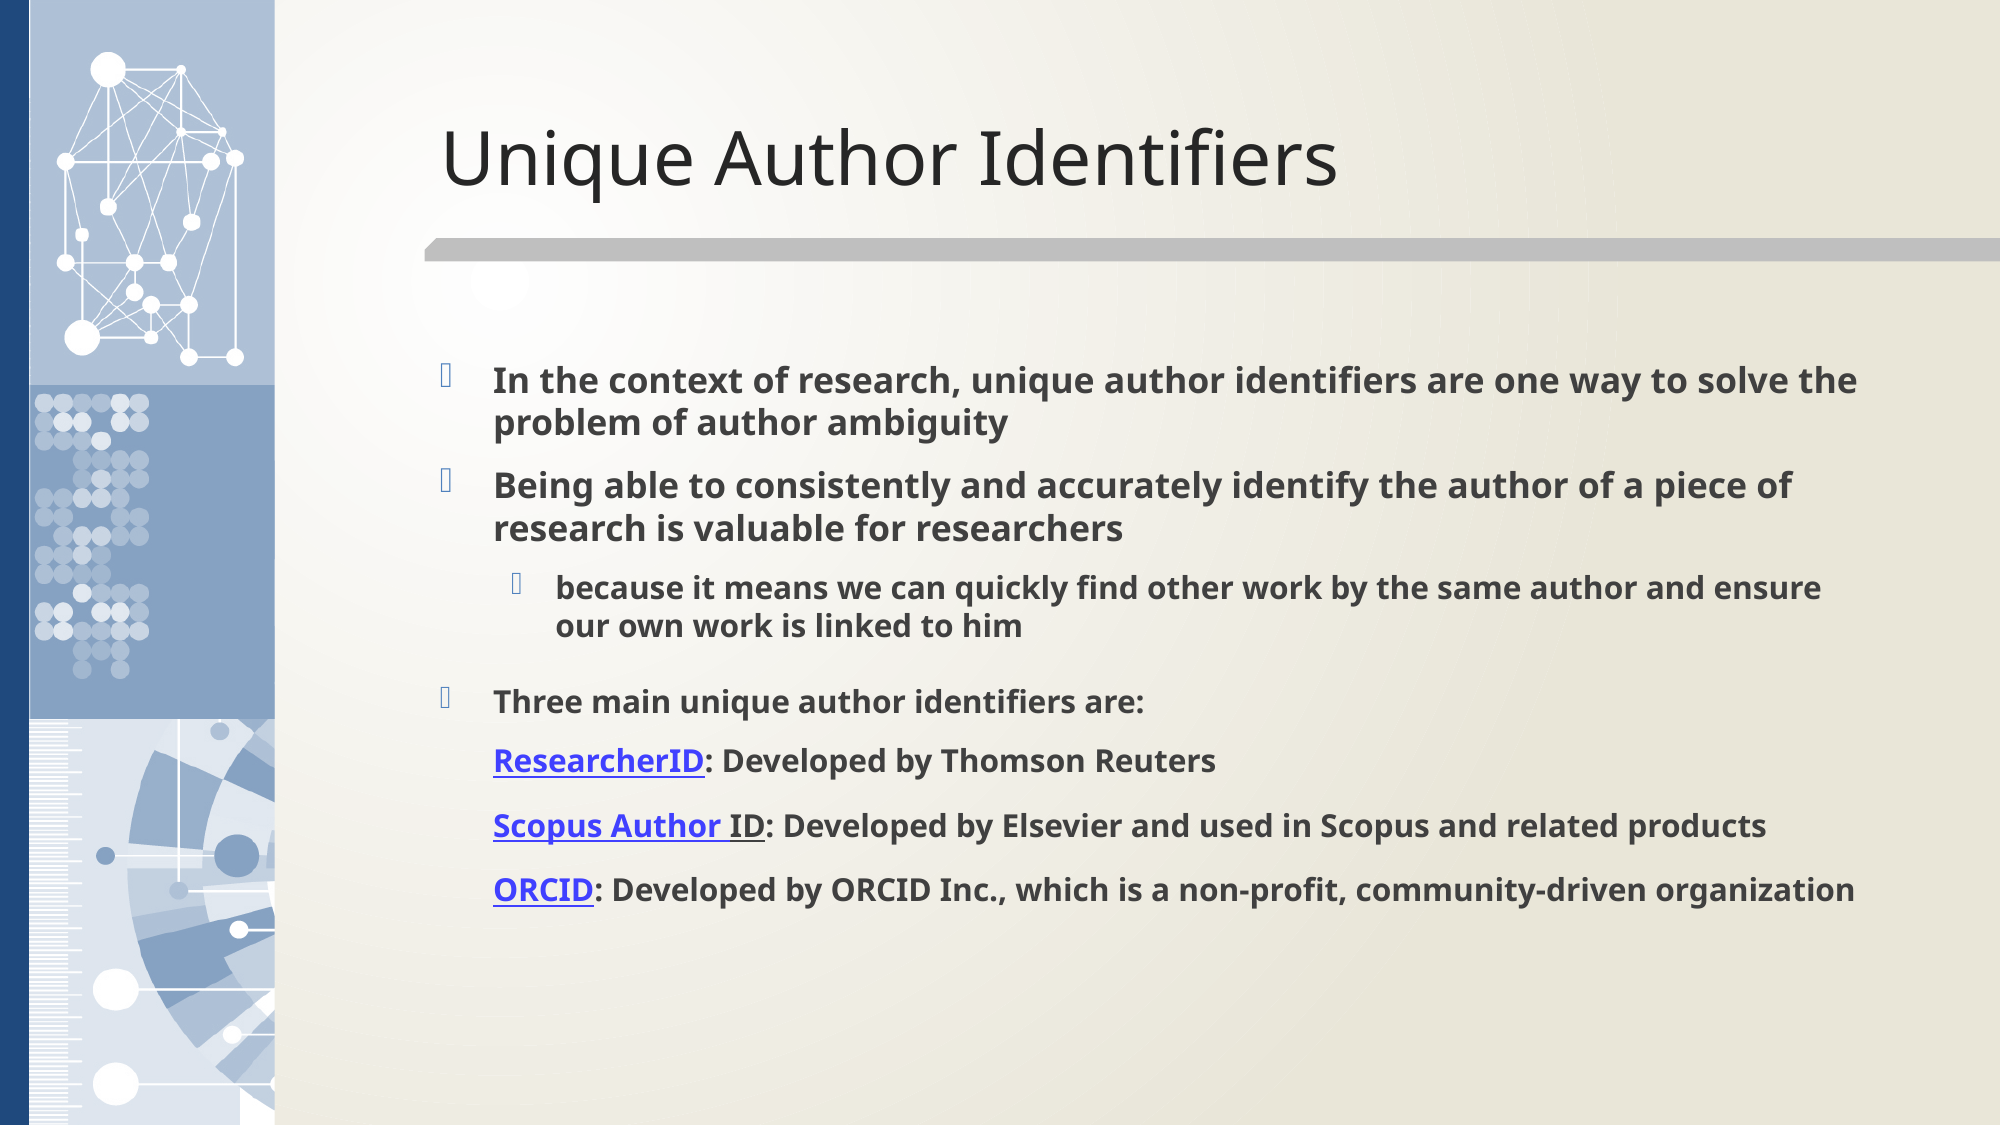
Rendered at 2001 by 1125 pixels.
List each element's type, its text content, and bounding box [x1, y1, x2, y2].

title Unique Author Identifiers [425, 102, 1888, 313]
list In the context of research, unique author identifiers are one way to solve the problem of author ambiguity Being able to consistently and accurately identify the author of a piece of research is valuable for researchers because it means we can quickly find other work by the same author and ensure our own work is linked to him Three main unique author identifiers are: ResearcherID: Developed by Thomson Reuters Scopus Author ID: Developed by Elsevier and used in Scopus and related products ORCID: Developed by ORCID Inc., which is a non-profit, community-driven organization [424, 350, 1888, 970]
